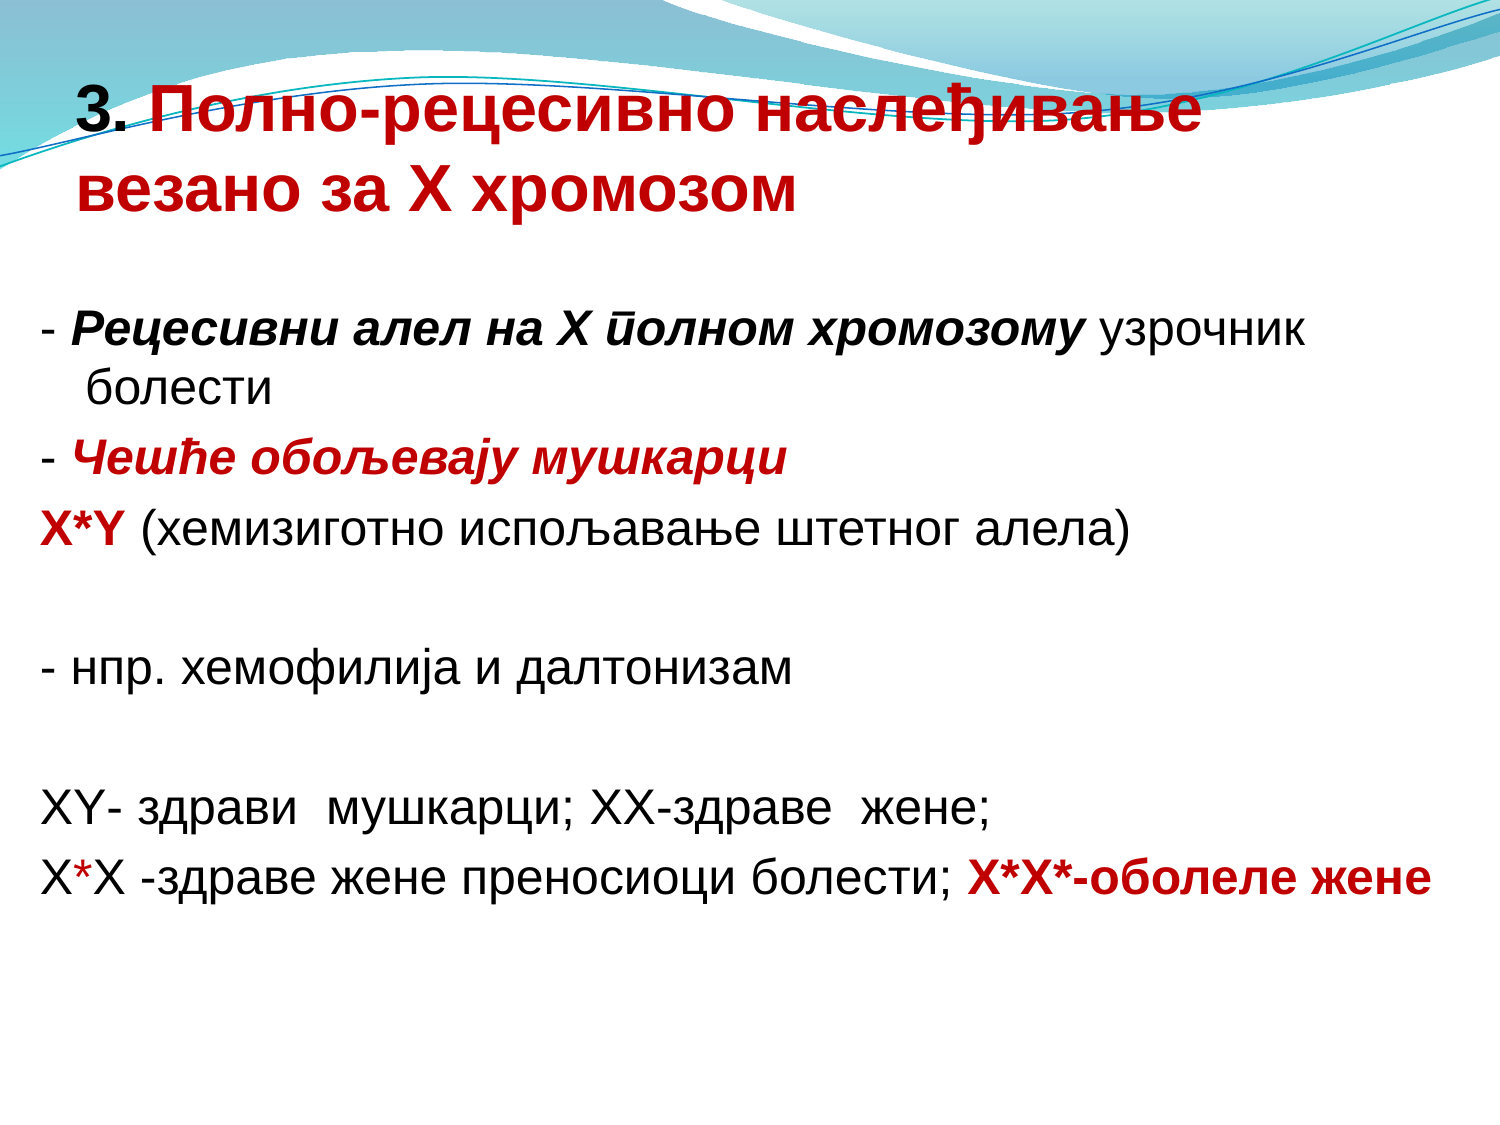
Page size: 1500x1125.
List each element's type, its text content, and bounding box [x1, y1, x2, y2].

list - Рецесивни алел на X полном хромозому узрочник болести - Чешће обољевају мушкарци X*Y (хемизиготно испољавање штетног алела) - нпр. хемофилија и далтонизам XY- здрави мушкарци; XX-здраве жене; X*X -здраве жене преносиоци болести; X*X*-оболеле жене [24, 287, 1500, 1075]
title 3. Полно-рецесивно наслеђивање везано за X хромозом [75, 37, 1425, 225]
